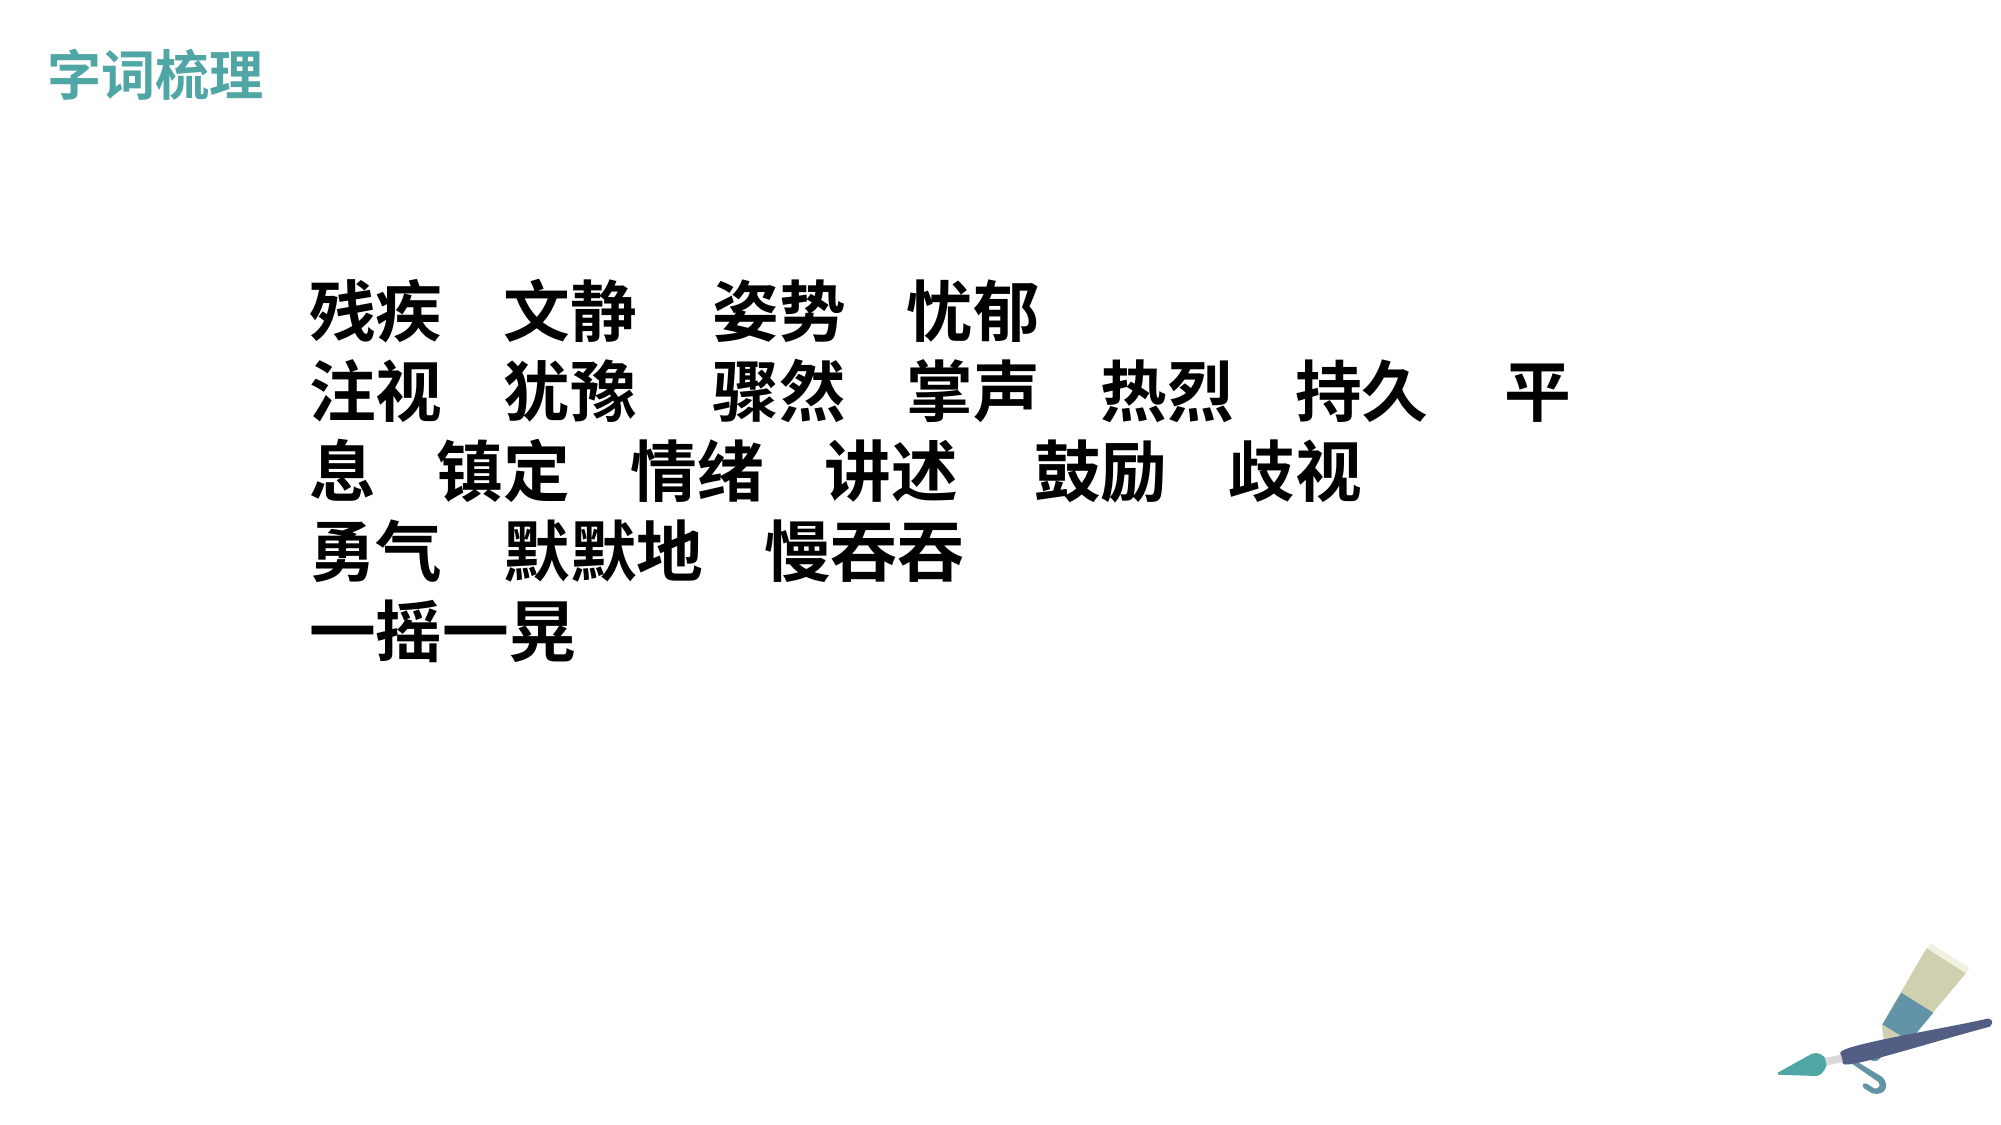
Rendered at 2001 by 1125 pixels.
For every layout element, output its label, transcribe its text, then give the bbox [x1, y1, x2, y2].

text_box 字词梳理 [32, 33, 347, 114]
text_box 残疾 文静 姿势 忧郁 注视 犹豫 骤然 掌声 热烈 持久 平息 镇定 情绪 讲述 鼓励 歧视 勇气 默默地 慢吞吞 一摇一晃 [294, 262, 1632, 677]
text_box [1811, 945, 1974, 1125]
